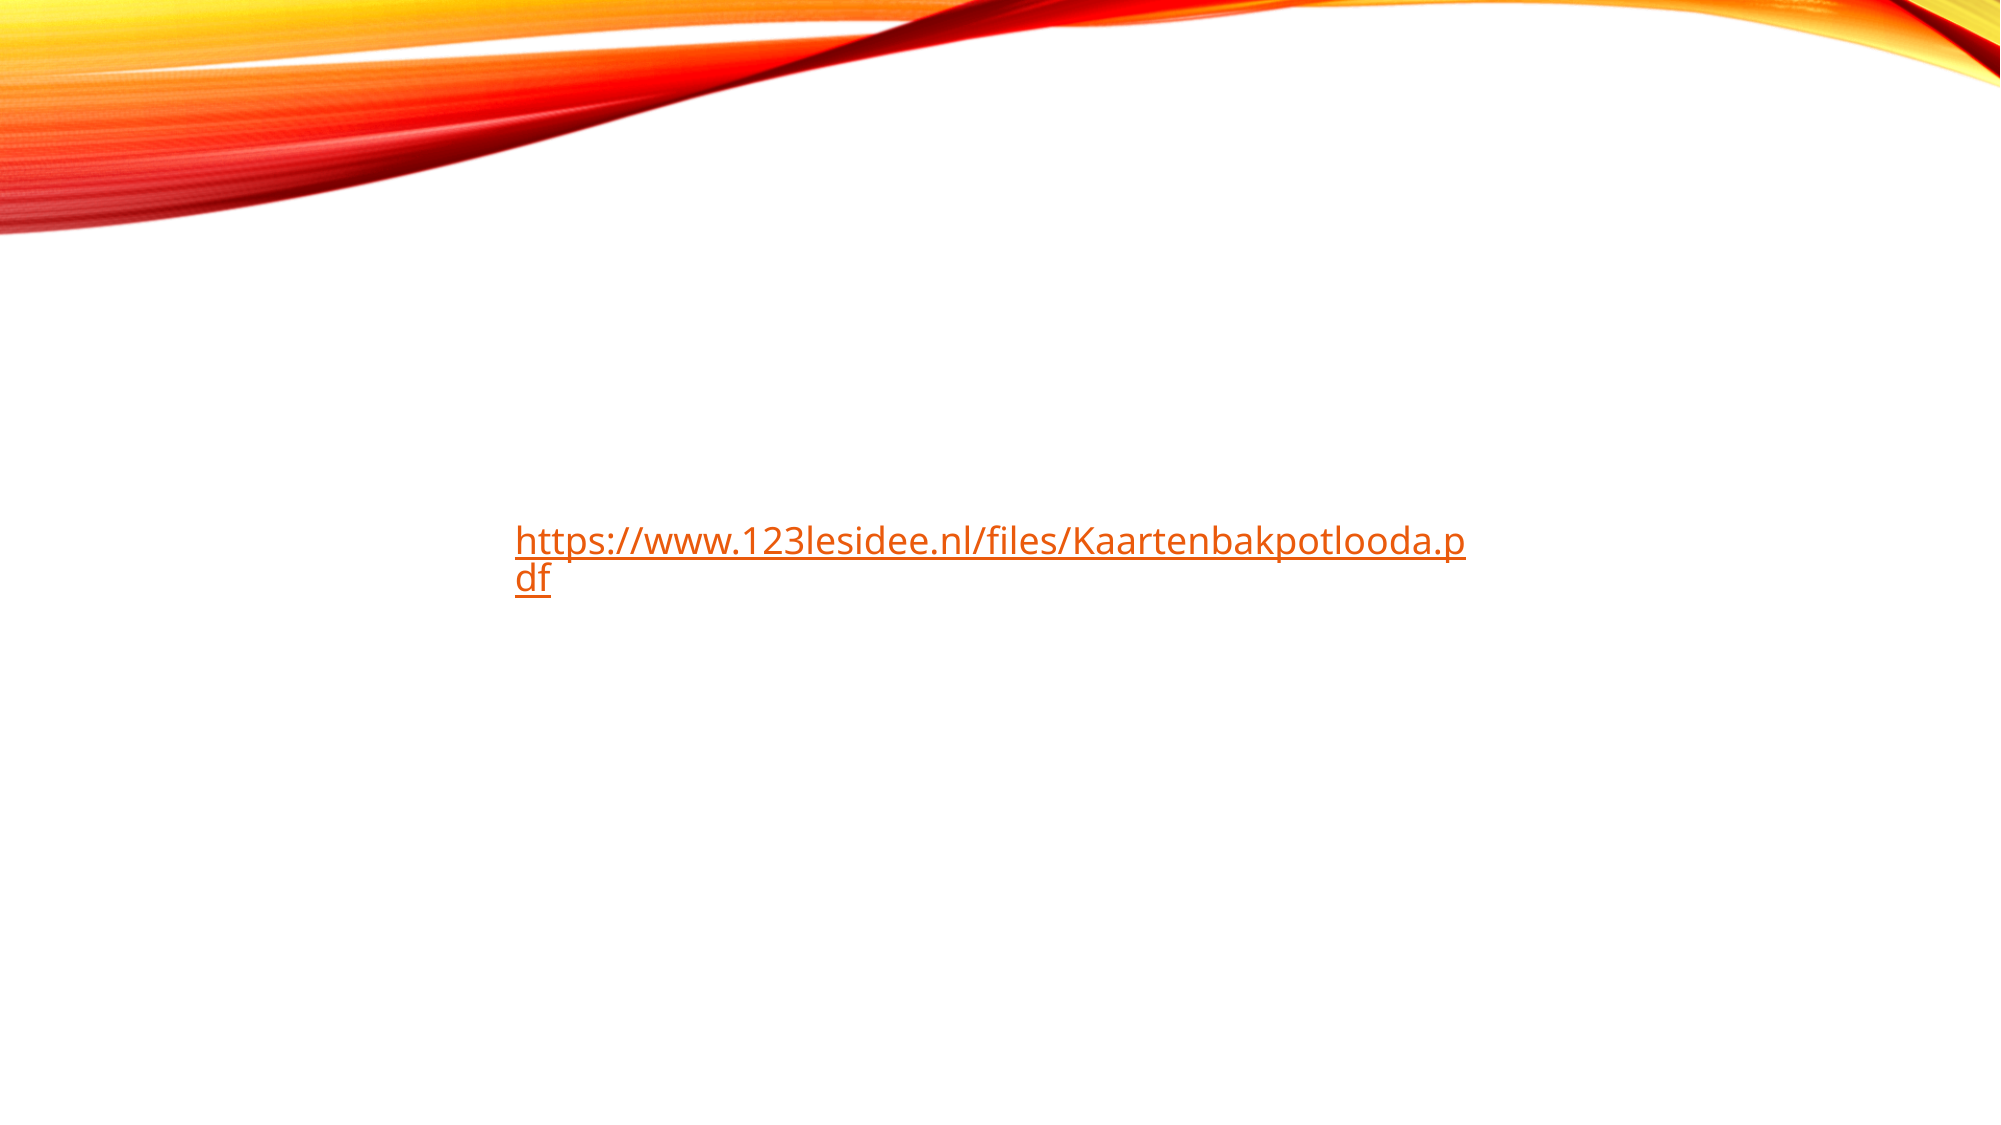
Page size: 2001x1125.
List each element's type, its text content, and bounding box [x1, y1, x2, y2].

picture [0, 0, 2000, 237]
text_box https://www.123lesidee.nl/files/Kaartenbakpotlooda.pdf [500, 509, 1500, 621]
